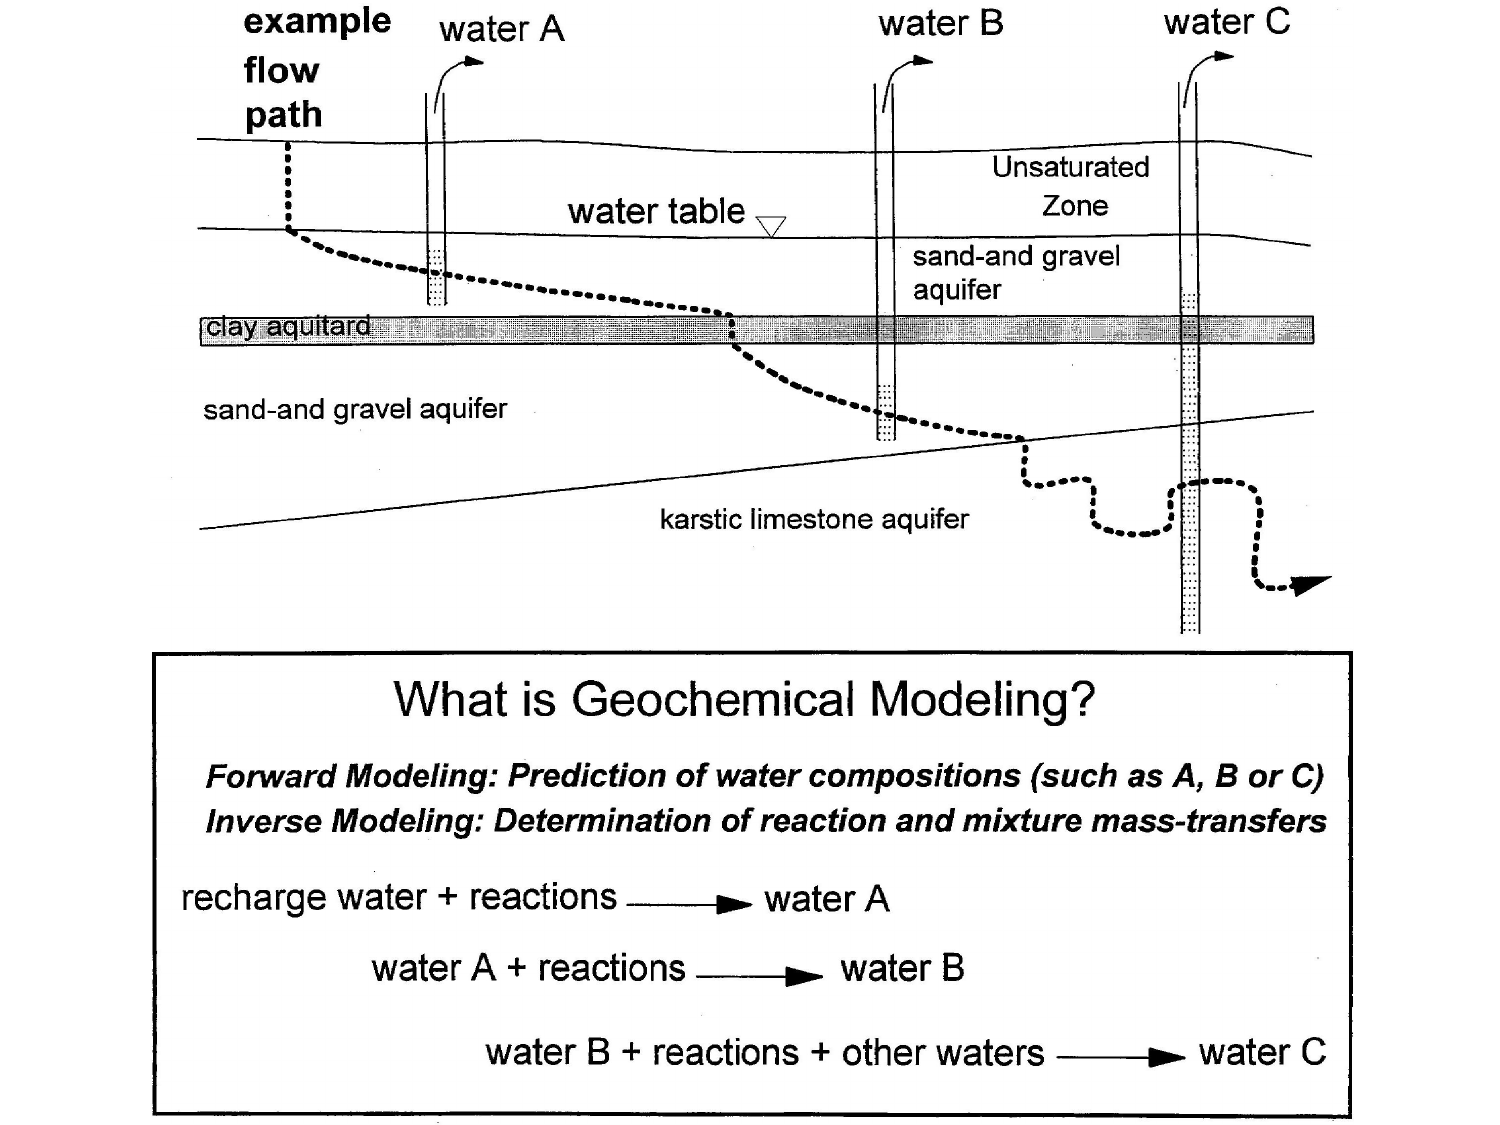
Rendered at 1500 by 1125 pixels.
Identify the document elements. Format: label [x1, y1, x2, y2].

picture [149, 3, 1354, 1125]
